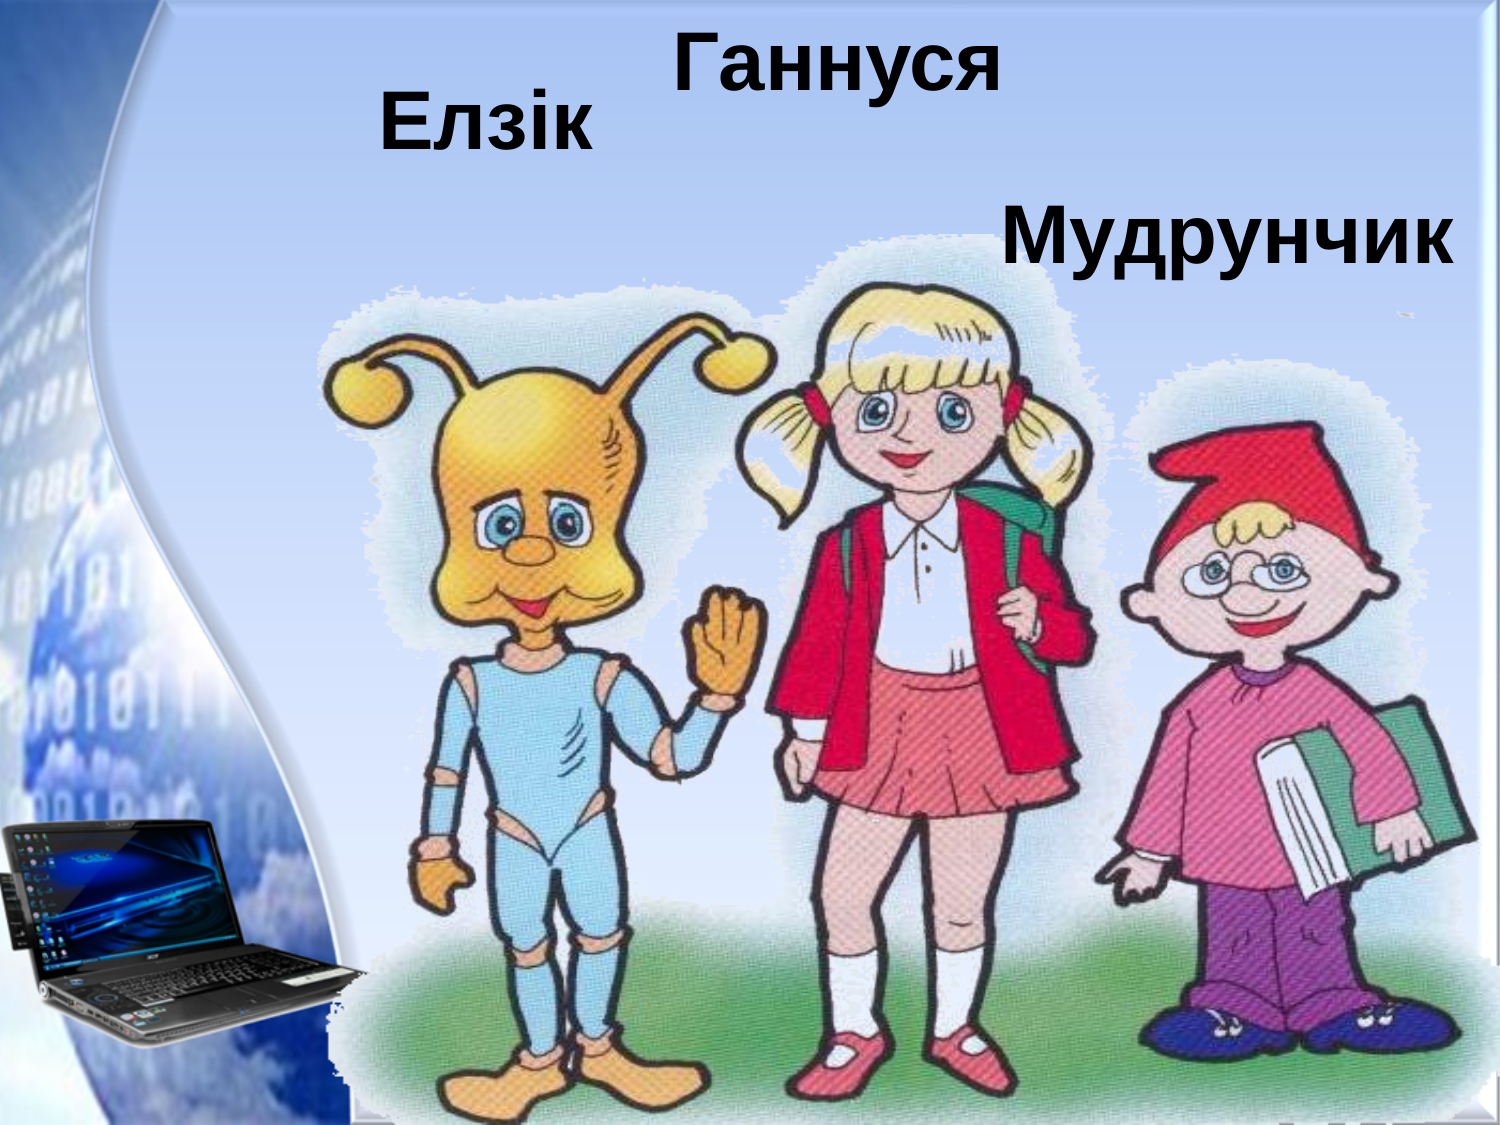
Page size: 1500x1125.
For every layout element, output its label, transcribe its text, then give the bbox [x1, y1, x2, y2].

text_box Елзік [363, 58, 609, 174]
text_box Ганнуся [658, 0, 1020, 115]
text_box Мудрунчик [986, 172, 1500, 233]
picture [0, 0, 1500, 1125]
